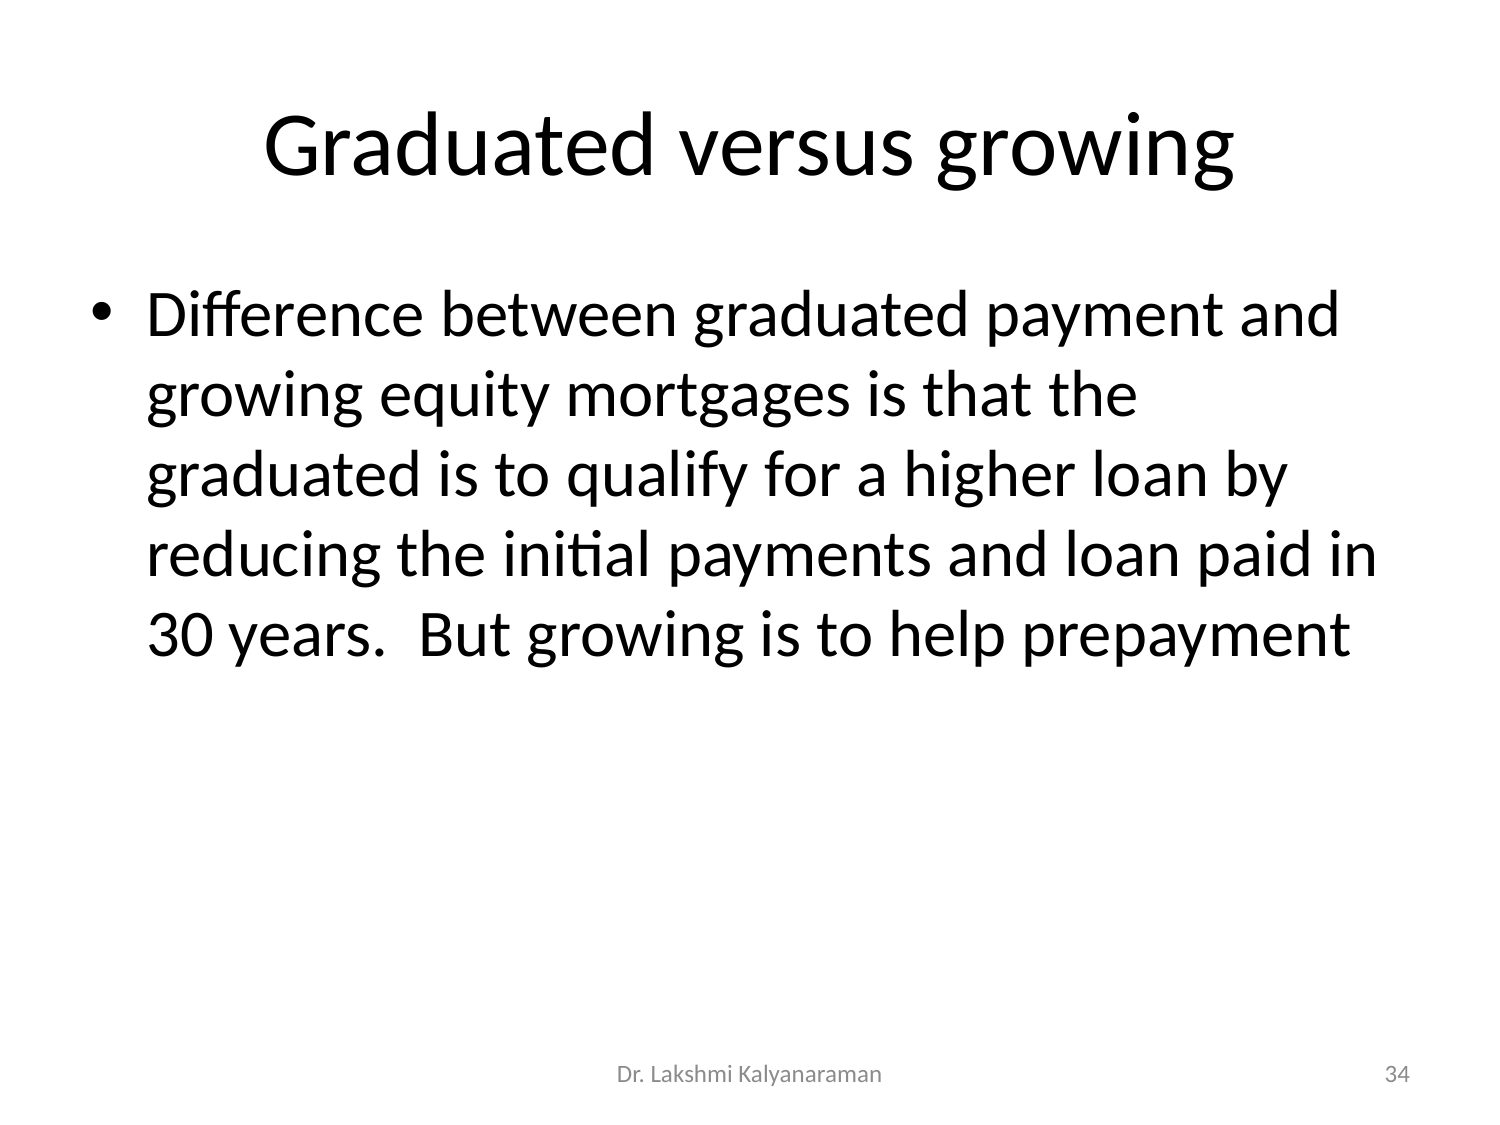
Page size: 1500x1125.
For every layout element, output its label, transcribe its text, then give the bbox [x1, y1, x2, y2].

footer Dr. Lakshmi Kalyanaraman [512, 1042, 988, 1103]
list Difference between graduated payment and growing equity mortgages is that the graduated is to qualify for a higher loan by reducing the initial payments and loan paid in 30 years. But growing is to help prepayment [75, 262, 1425, 1005]
title Graduated versus growing [75, 45, 1425, 233]
slide_number 34 [1074, 1042, 1425, 1103]
